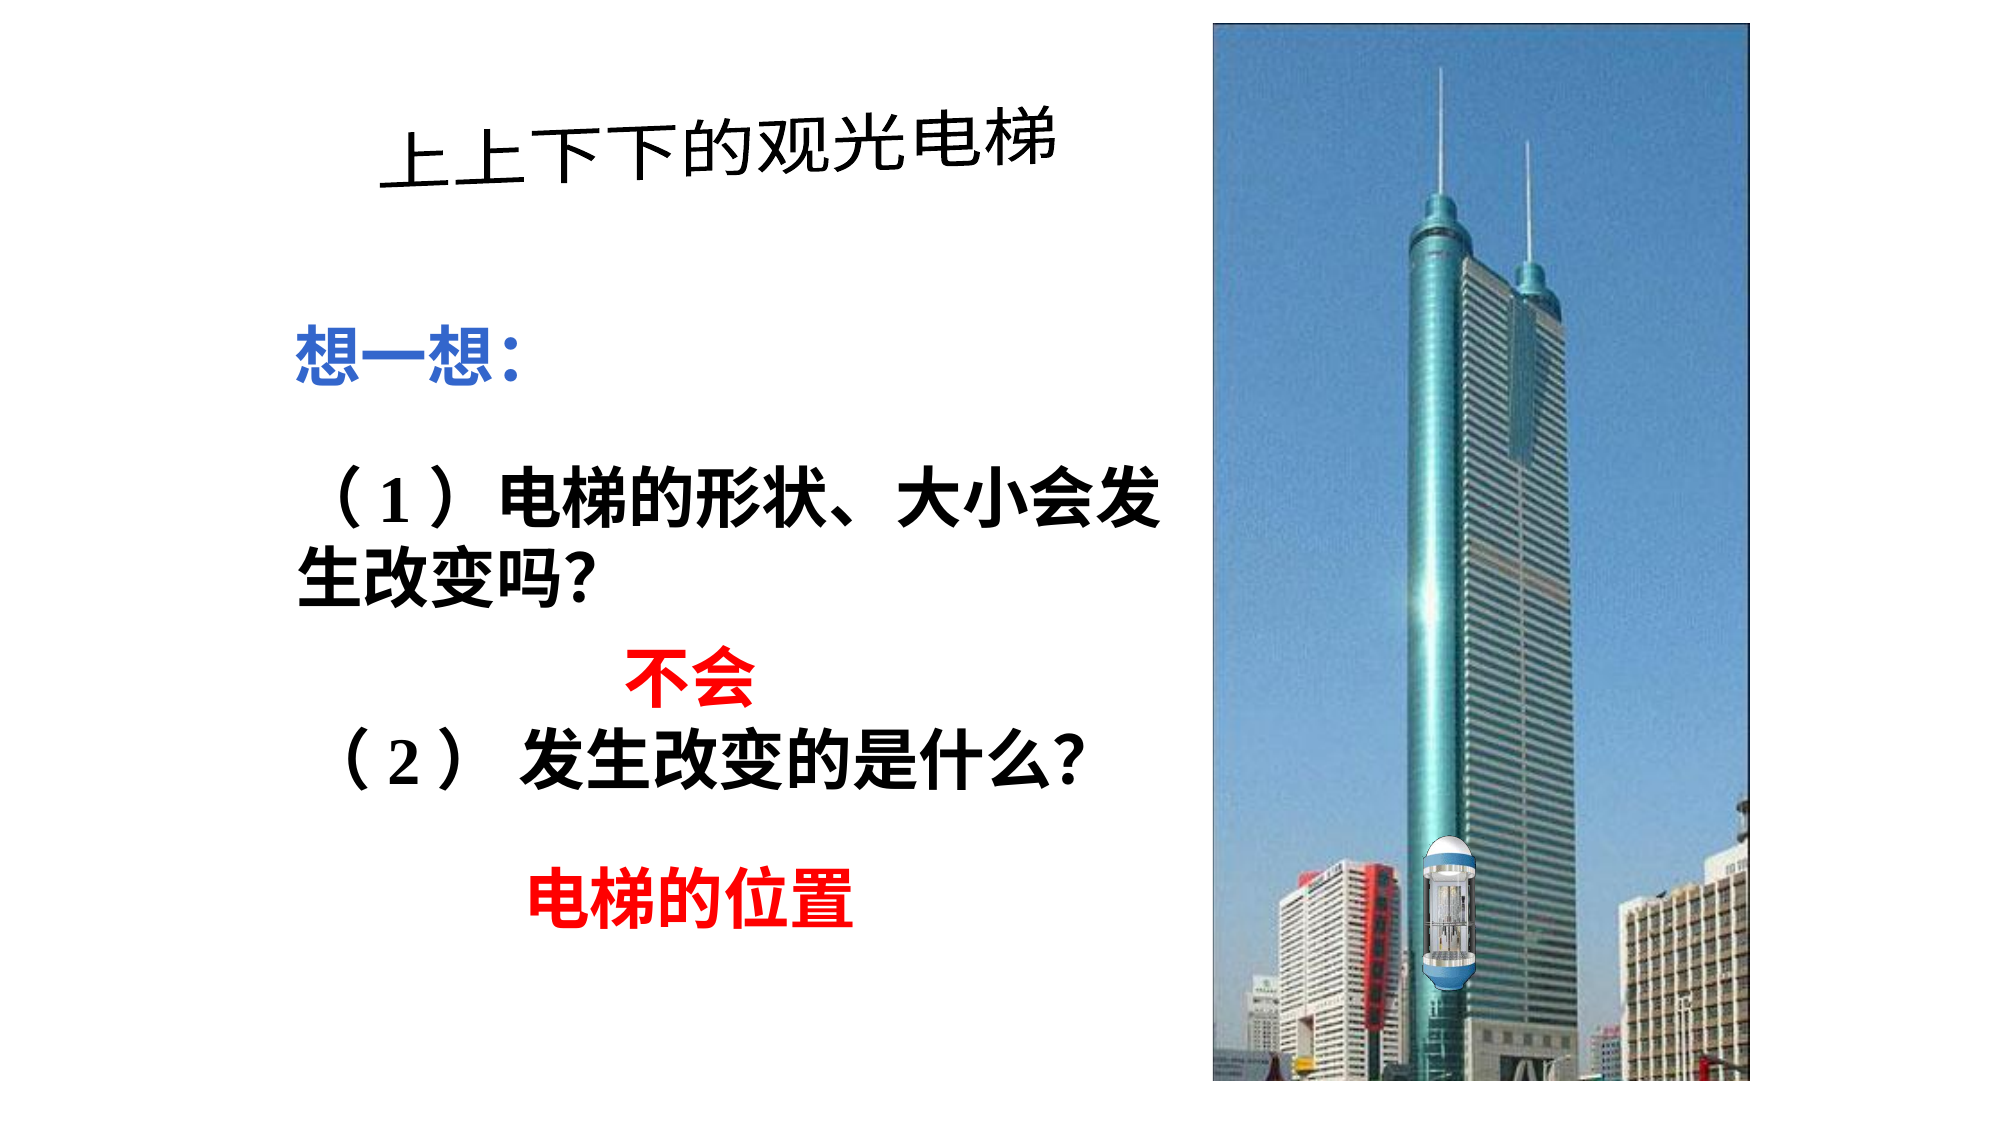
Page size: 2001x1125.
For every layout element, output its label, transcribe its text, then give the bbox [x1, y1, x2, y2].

text_box 不会 [608, 628, 779, 724]
text_box （1）电梯的形状、大小会发生改变吗？ [281, 448, 1192, 624]
text_box （2） 发生改变的是什么？ [289, 710, 1173, 805]
picture [1212, 23, 1750, 1081]
text_box 想一想： [279, 306, 577, 402]
text_box 电梯的位置 [508, 849, 878, 945]
